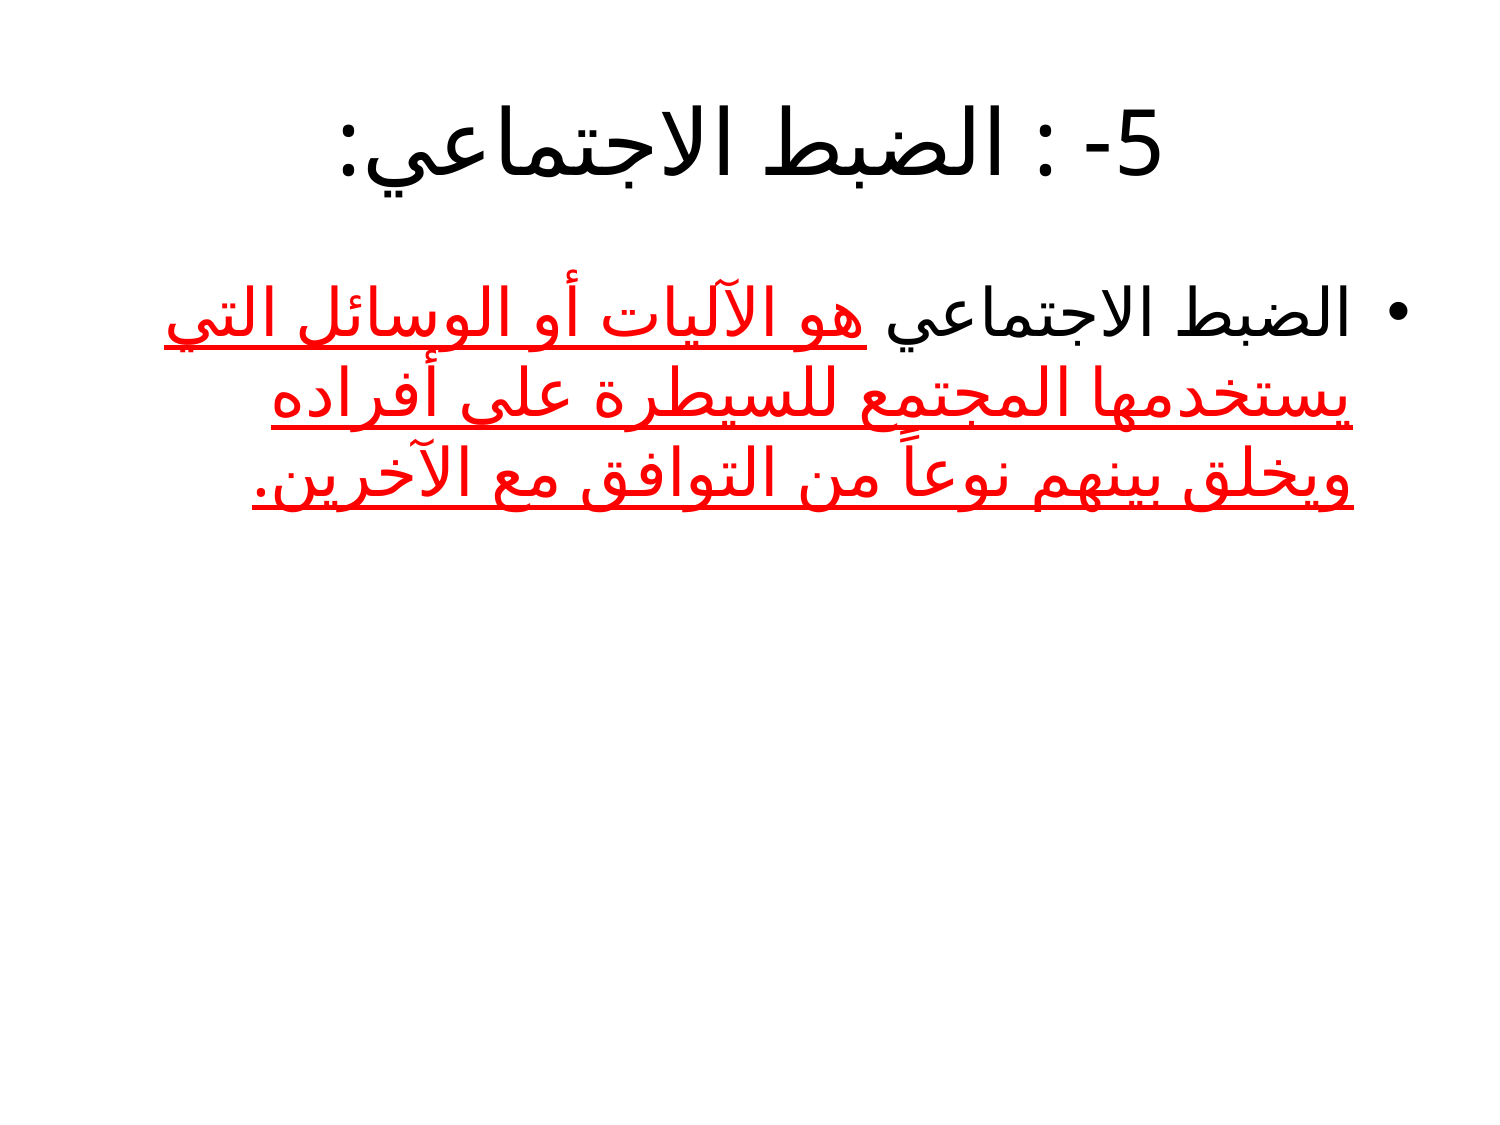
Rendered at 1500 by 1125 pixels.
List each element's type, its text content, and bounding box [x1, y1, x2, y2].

list الضبط الاجتماعي هو الآليات أو الوسائل التي يستخدمها المجتمع للسيطرة على أفراده ويخلق بينهم نوعاً من التوافق مع الآخرين. [75, 262, 1425, 1005]
title 5- : الضبط الاجتماعي: [75, 45, 1425, 233]
